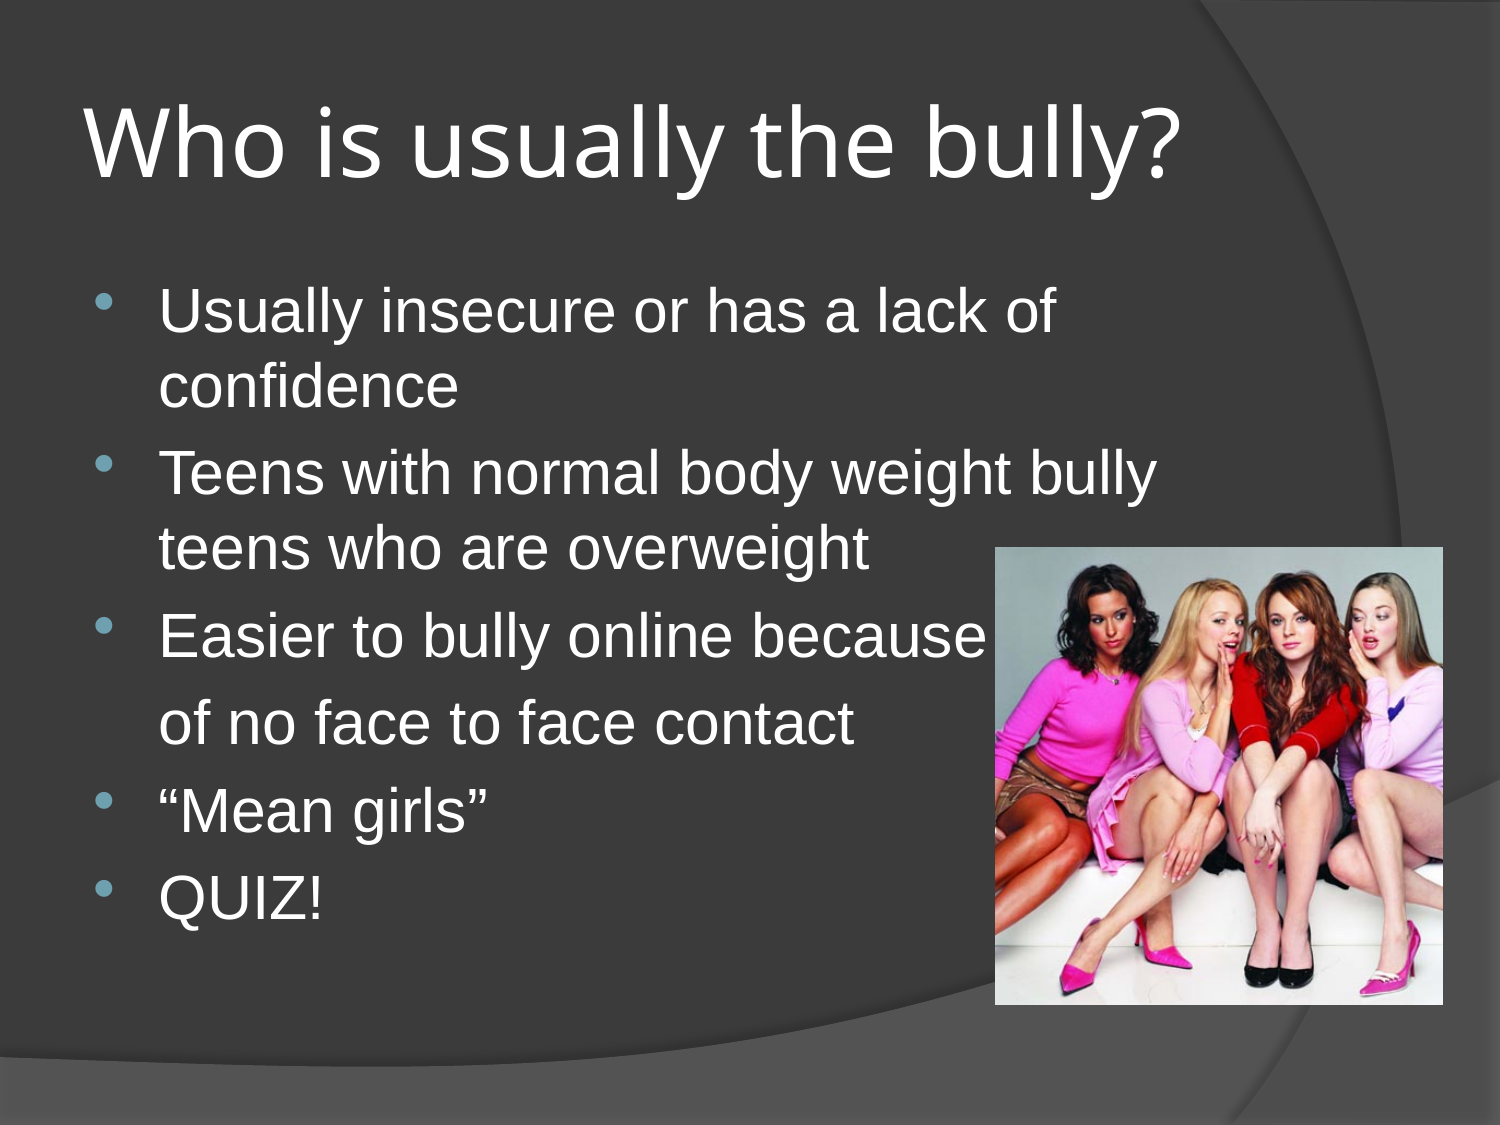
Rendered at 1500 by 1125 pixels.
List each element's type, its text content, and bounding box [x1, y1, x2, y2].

picture [995, 547, 1443, 1006]
list Usually insecure or has a lack of confidence Teens with normal body weight bully teens who are overweight Easier to bully online because of no face to face contact “Mean girls” QUIZ! [75, 262, 1300, 1005]
title Who is usually the bully? [75, 45, 1300, 233]
